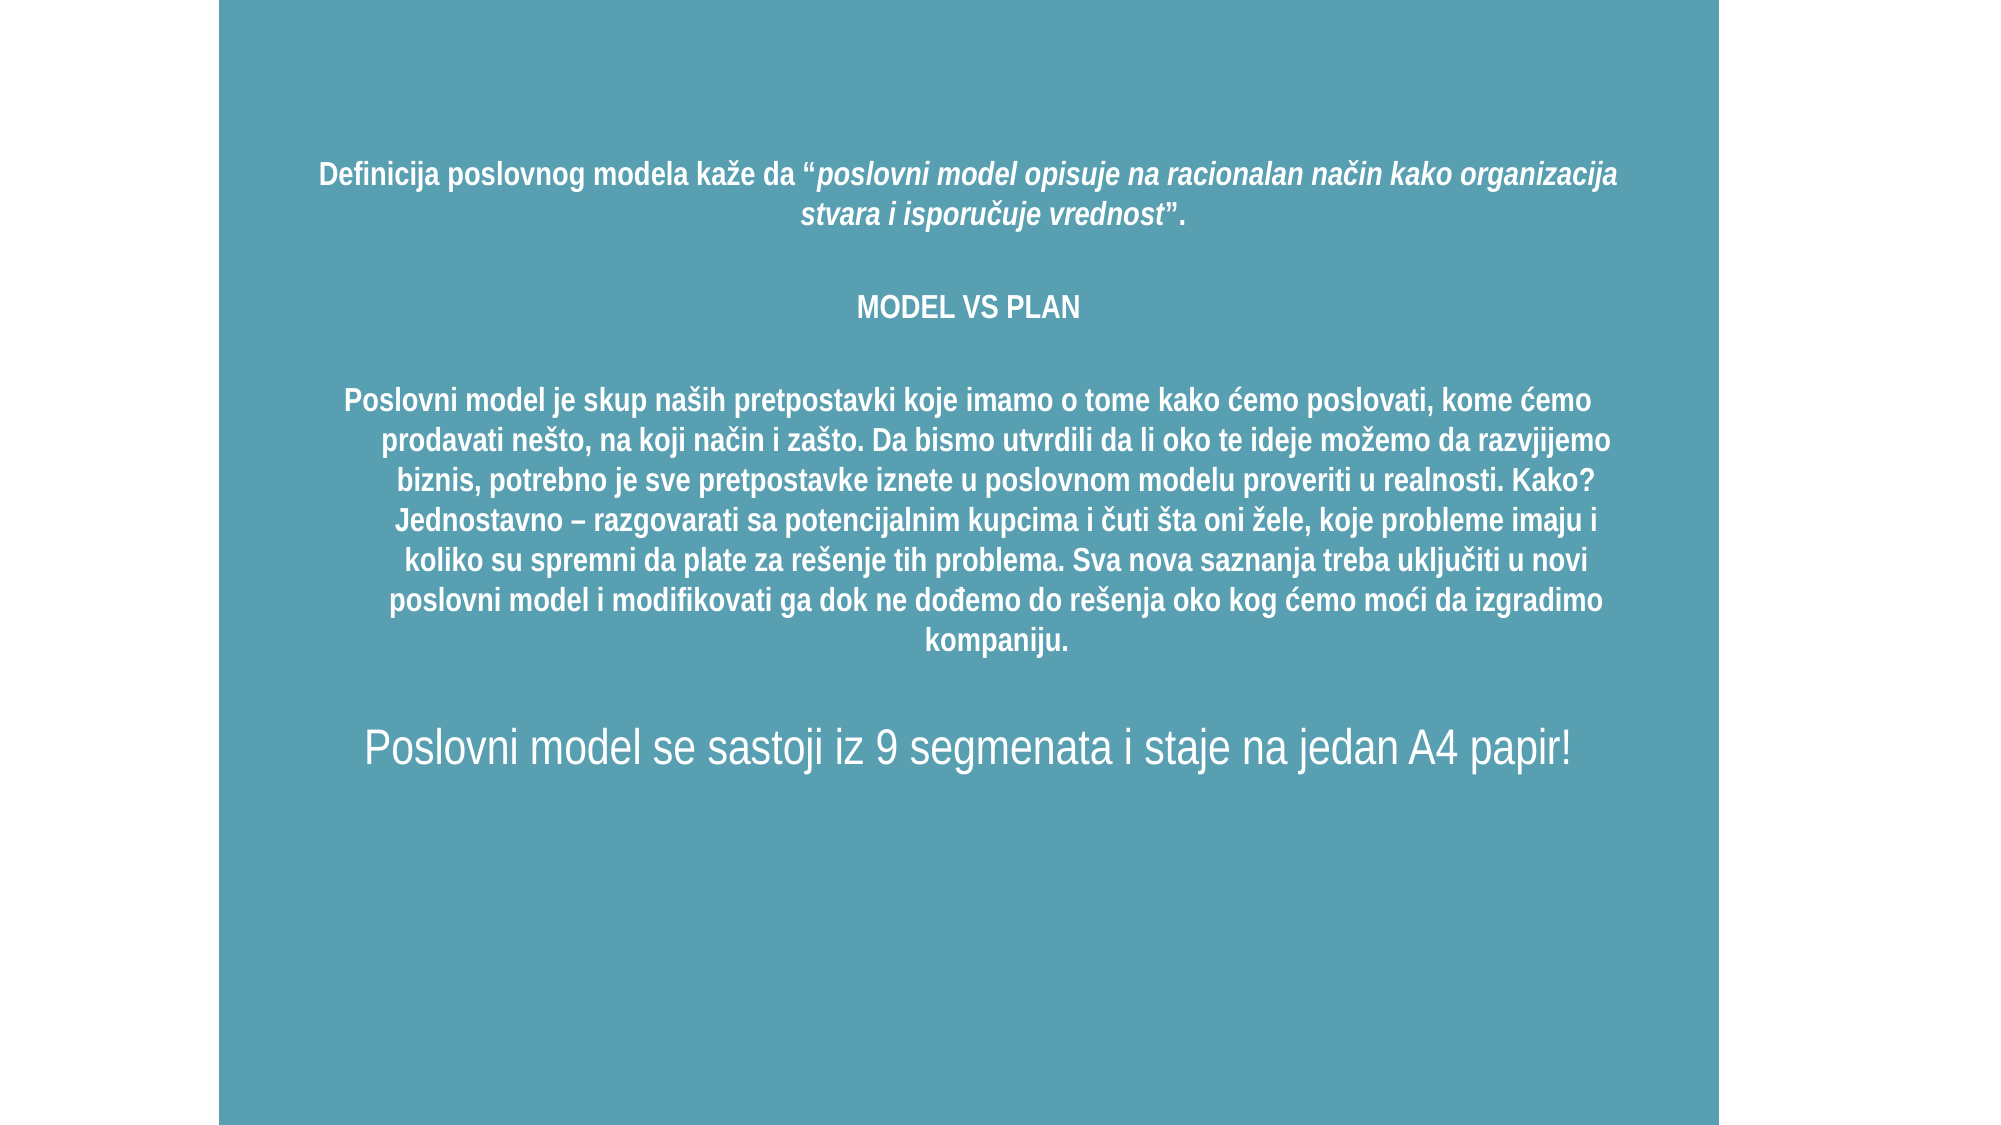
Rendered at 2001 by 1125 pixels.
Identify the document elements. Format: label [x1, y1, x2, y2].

picture [218, 0, 1720, 1125]
